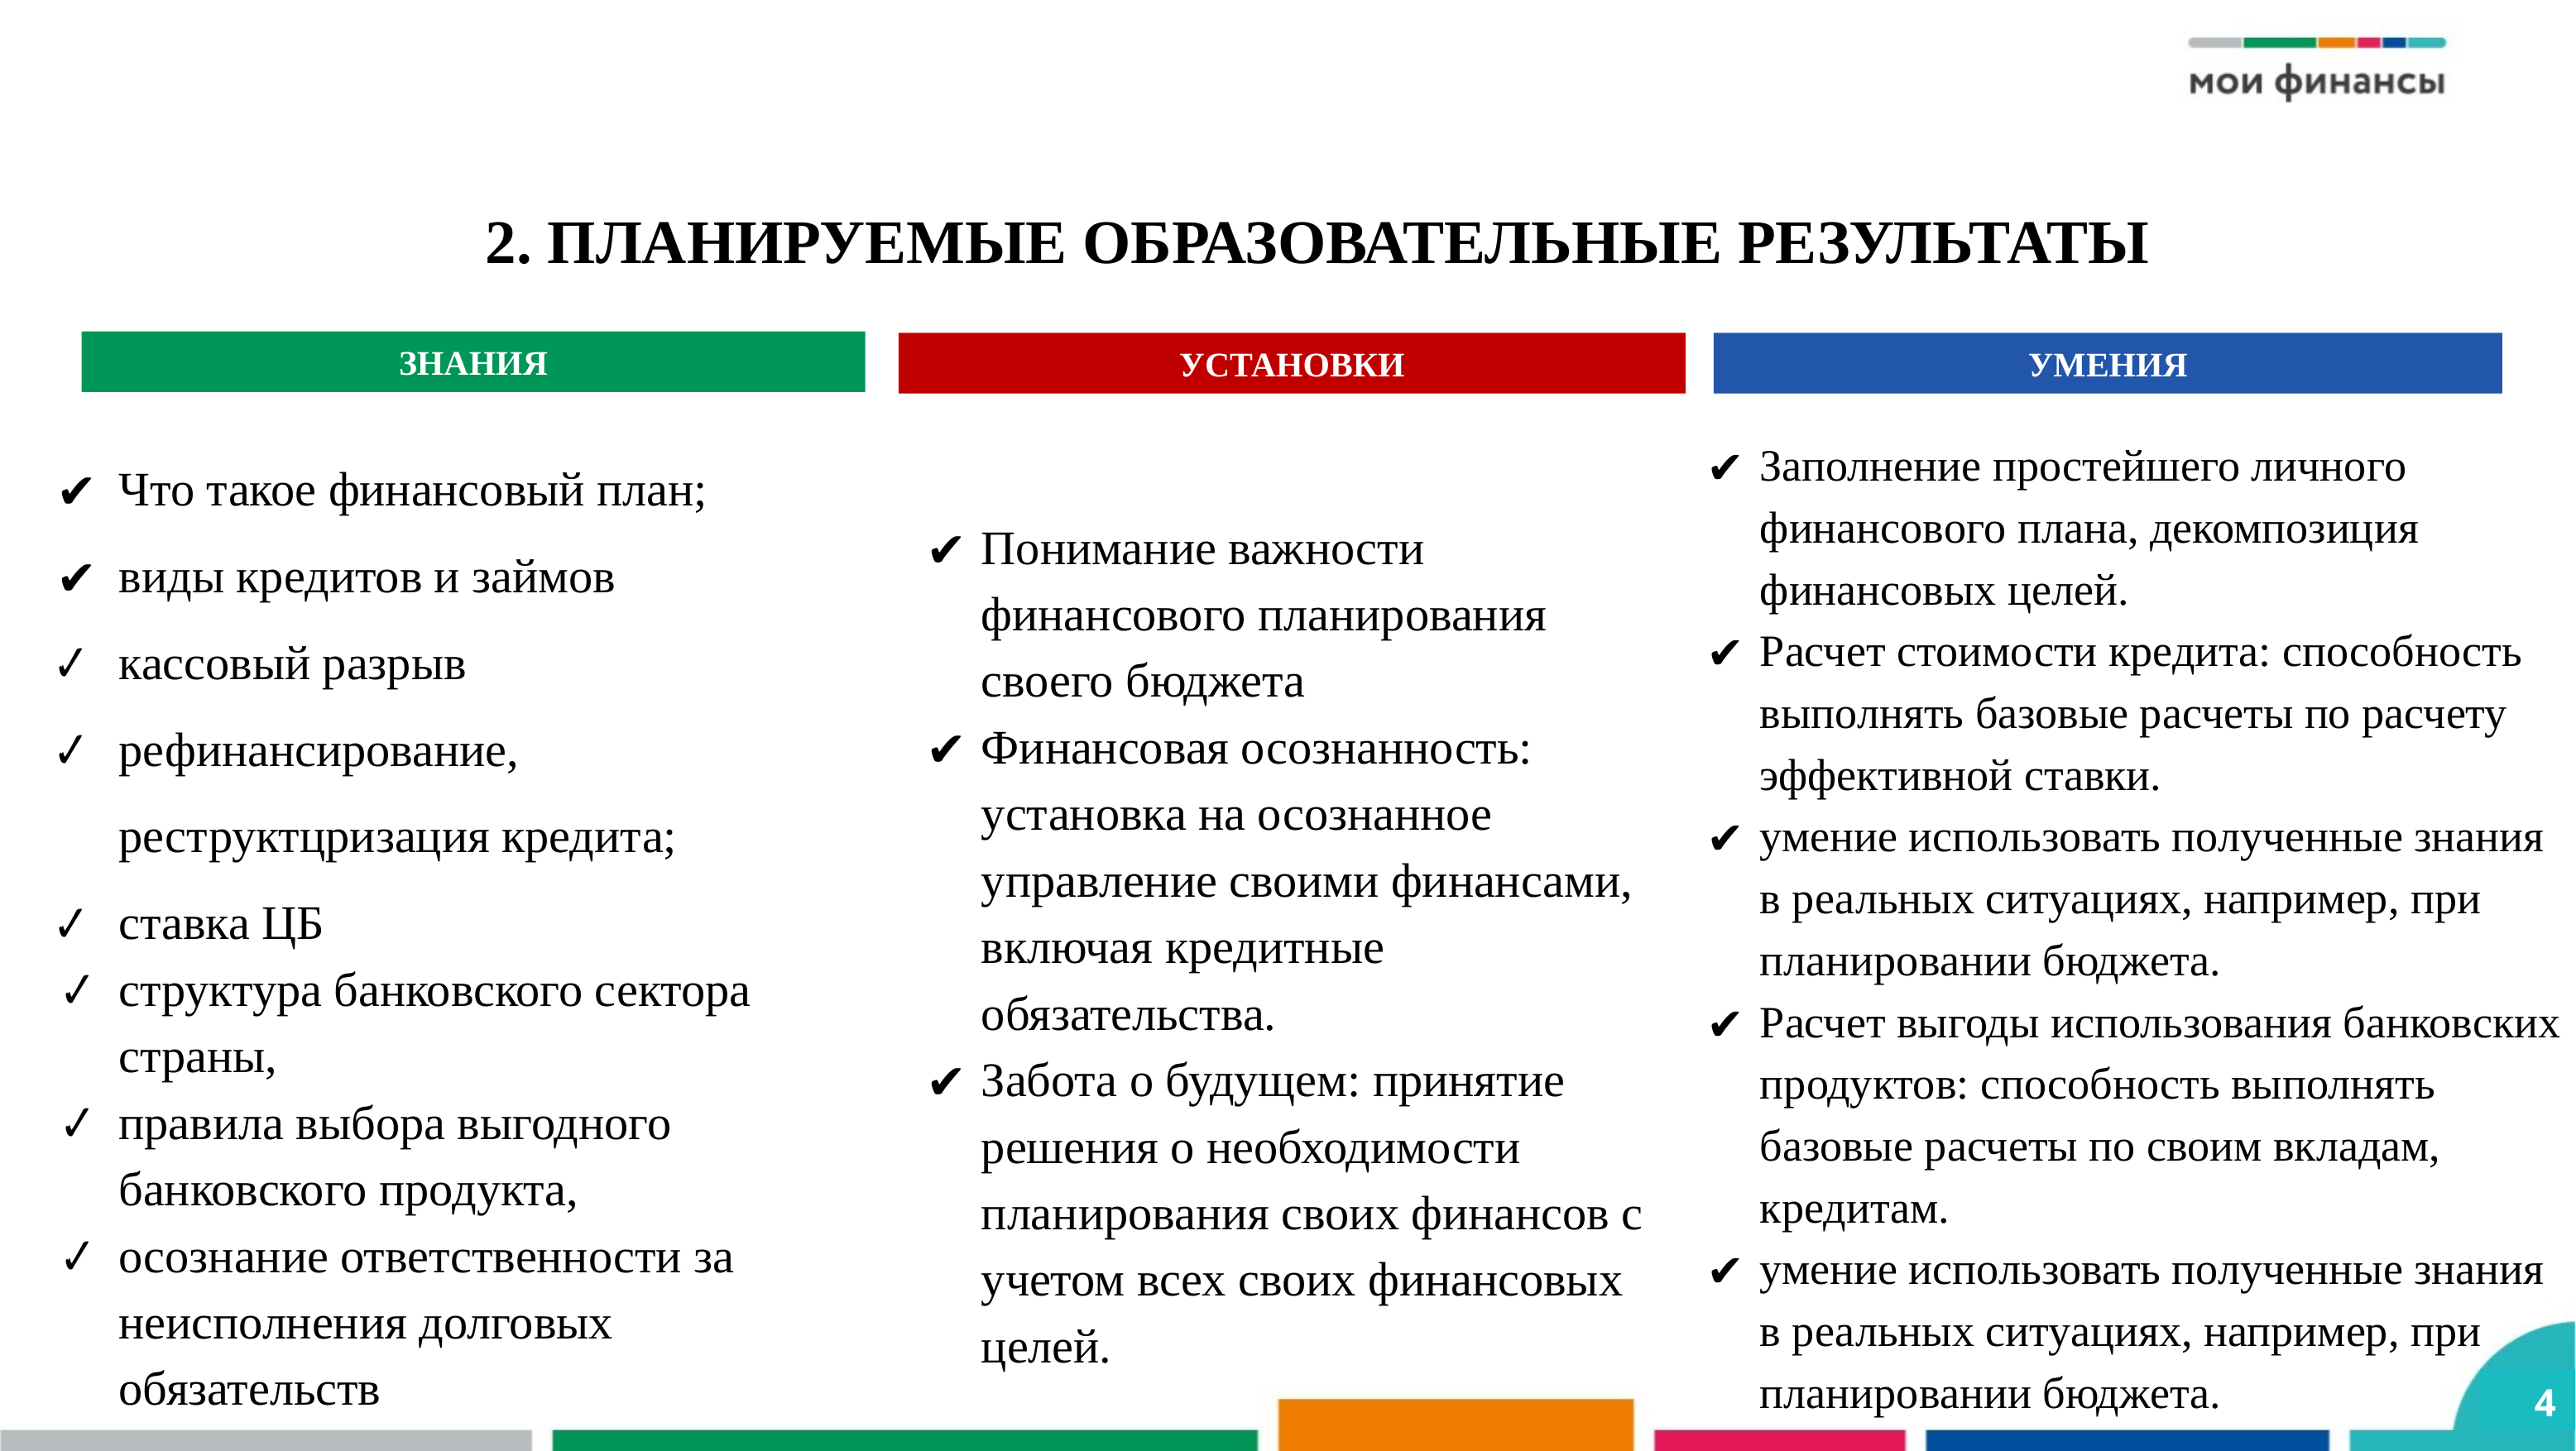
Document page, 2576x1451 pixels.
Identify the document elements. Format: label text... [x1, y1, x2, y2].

text_box УСТАНОВКИ [898, 333, 1686, 394]
text_box Заполнение простейшего личного финансового плана, декомпозиция финансовых целей. Расчет стоимости кредита: способность выполнять базовые расчеты по расчету эффективной ставки. умение использовать полученные знания в реальных ситуациях, например, при планировании бюджета. Расчет выгоды использования банковских продуктов: способность выполнять базовые расчеты по своим вкладам, кредитам. умение использовать полученные знания в реальных ситуациях, например, при планировании бюджета. [1685, 422, 2576, 1451]
picture [0, 0, 2576, 1451]
text_box Понимание важности финансового планирования своего бюджета Финансовая осознанность: установка на осознанное управление своими финансами, включая кредитные обязательства. Забота о будущем: принятие решения о необходимости планирования своих финансов с учетом всех своих финансовых целей. [906, 500, 1691, 1451]
text_box УМЕНИЯ [1713, 333, 2502, 394]
text_box 2. ПЛАНИРУЕМЫЕ ОБРАЗОВАТЕЛЬНЫЕ РЕЗУЛЬТАТЫ [44, 192, 2576, 361]
text_box Что такое финансовый план; виды кредитов и займов кассовый разрыв рефинансирование, реструктцризация кредита; ставка ЦБ структура банковского сектора страны, правила выбора выгодного банковского продукта, осознание ответственности за неисполнения долговых обязательств [44, 422, 828, 1451]
text_box ЗНАНИЯ [81, 331, 866, 392]
